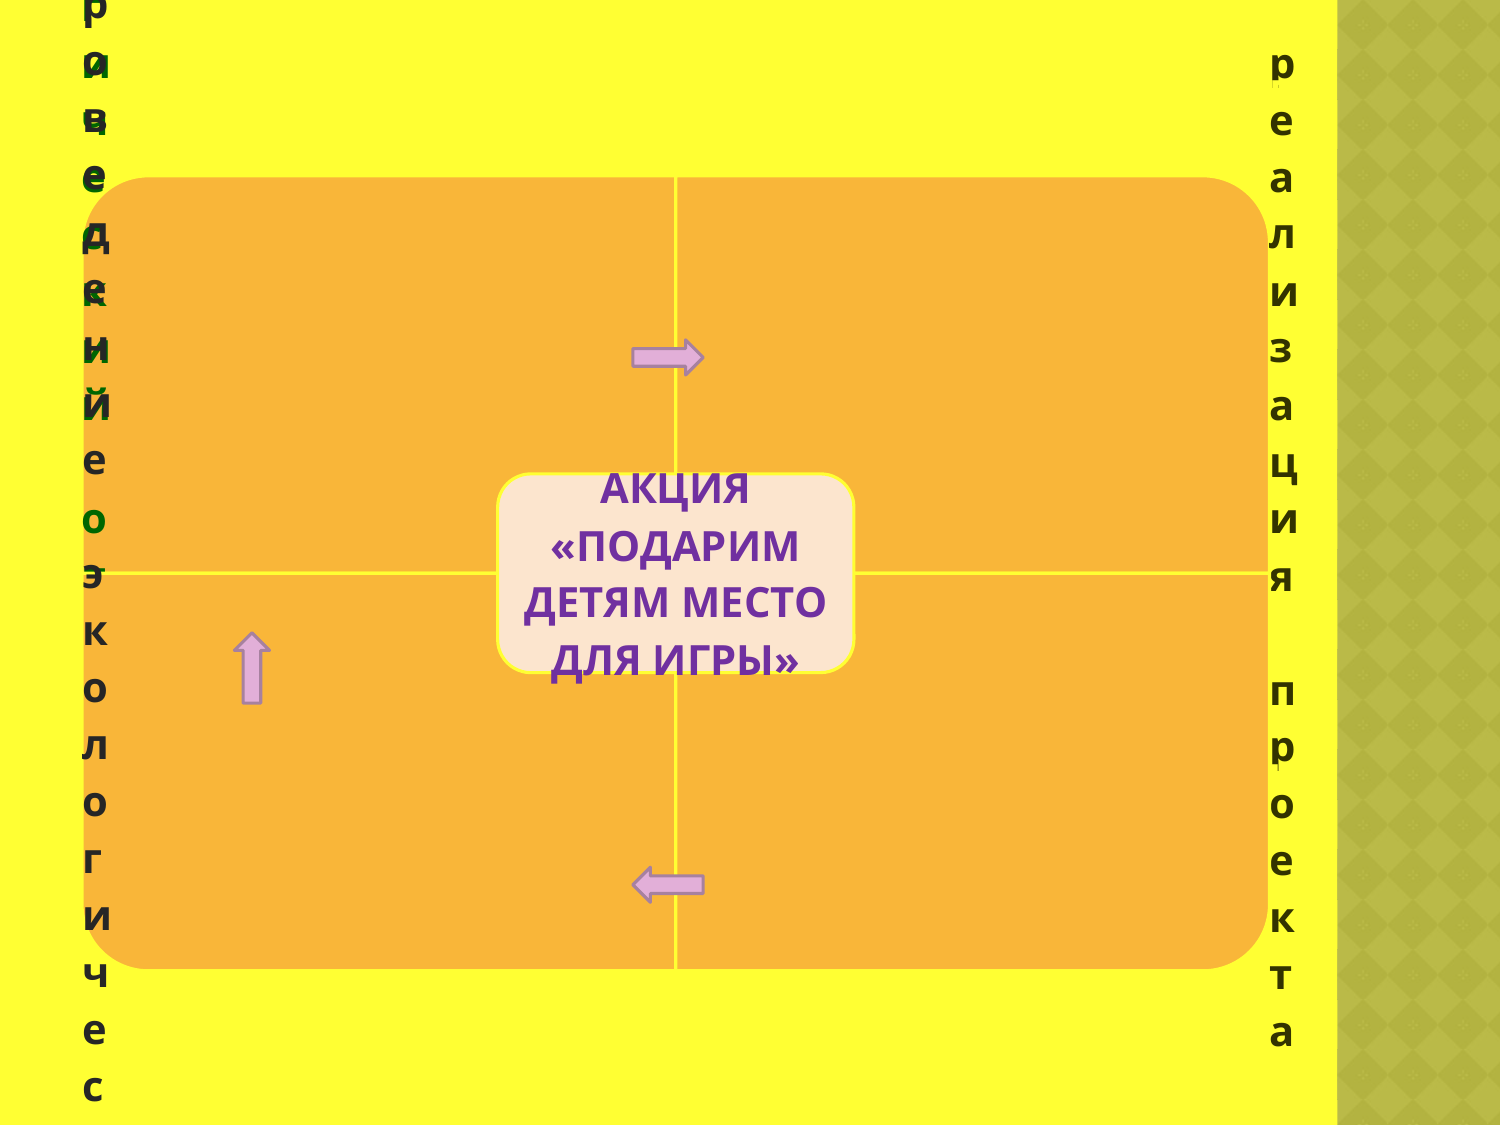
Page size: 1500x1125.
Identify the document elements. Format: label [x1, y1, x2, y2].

list [81, 175, 1270, 972]
